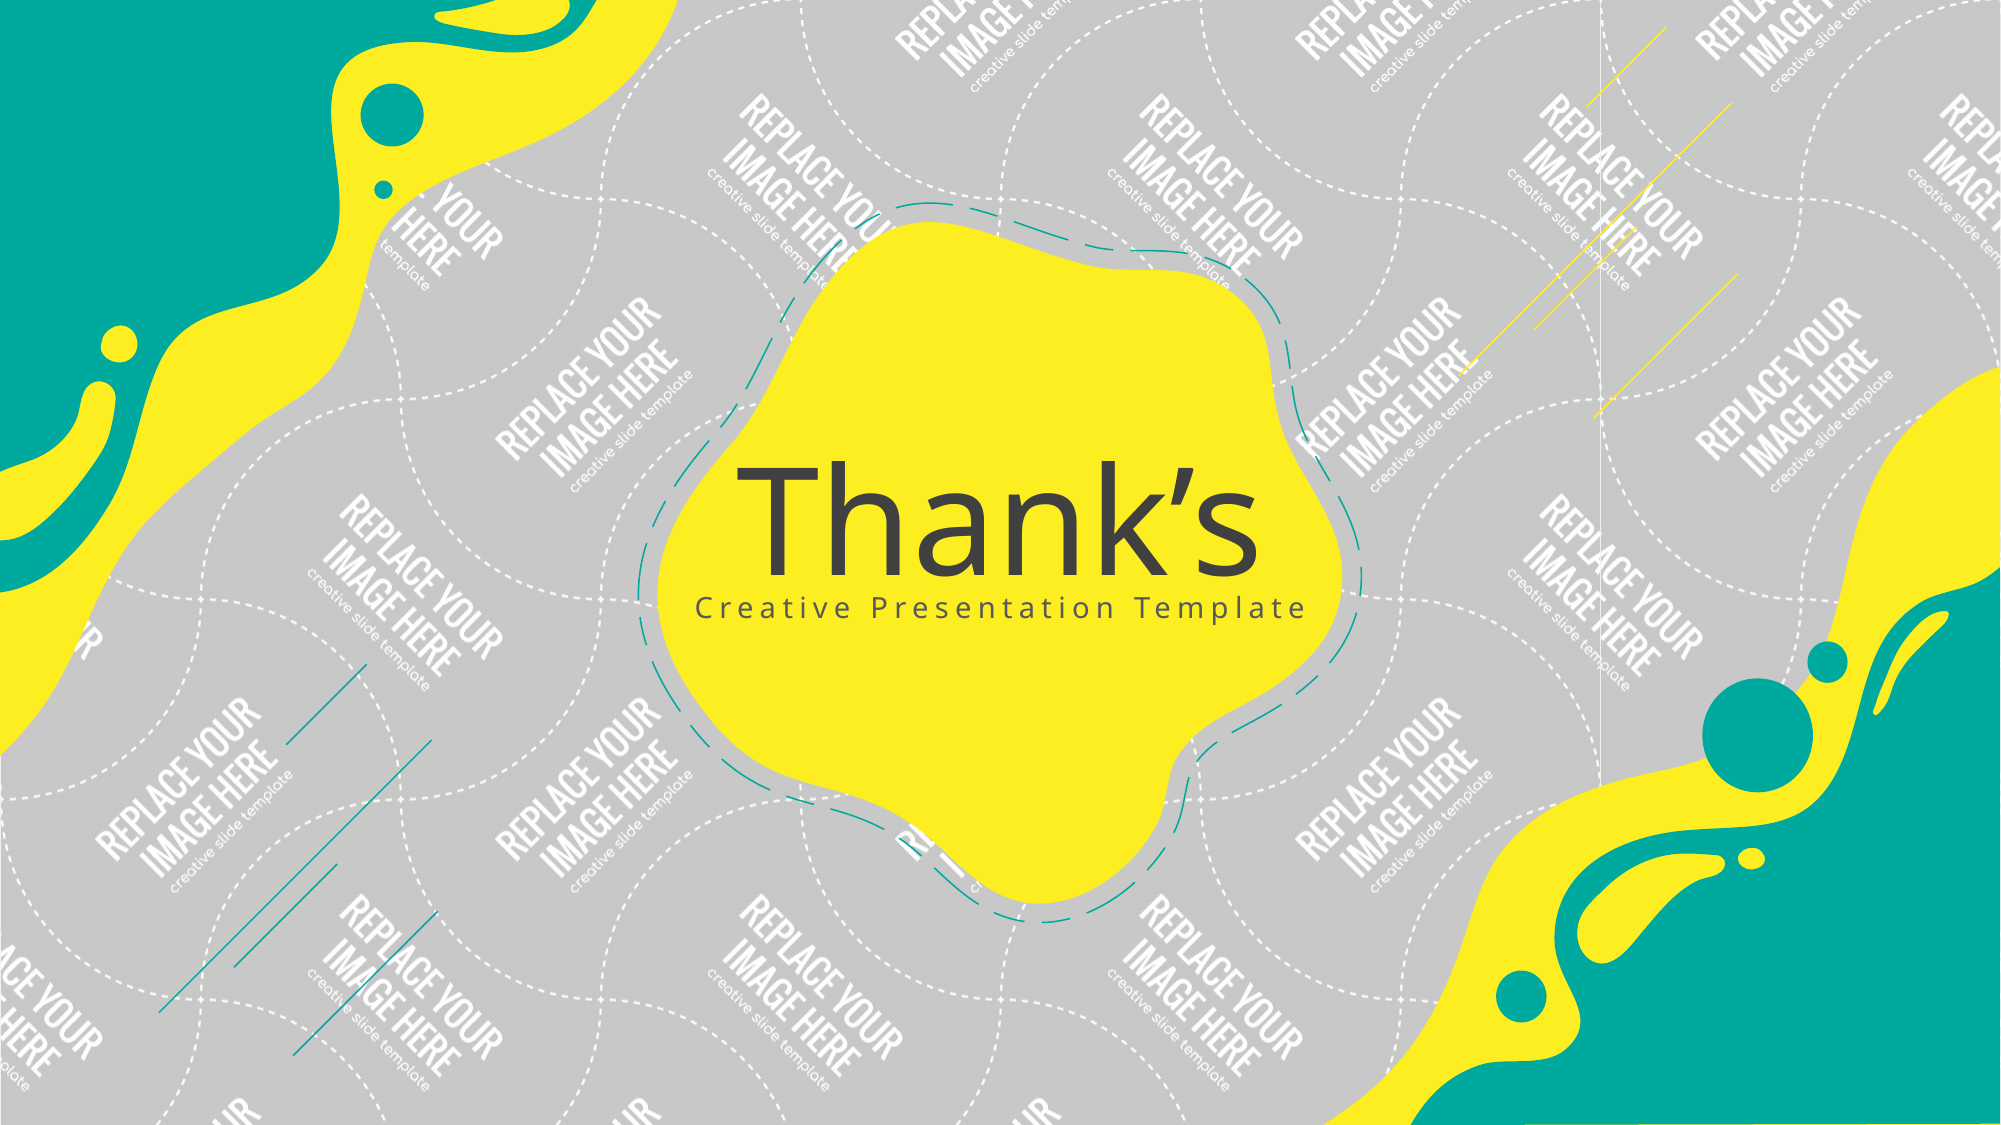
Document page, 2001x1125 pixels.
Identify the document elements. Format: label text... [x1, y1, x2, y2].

text_box [750, 222, 1279, 418]
text_box Creative Presentation Template [679, 582, 1321, 632]
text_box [1458, 27, 1738, 419]
text_box [0, 0, 678, 756]
text_box [1410, 567, 2000, 1125]
text_box [0, 0, 2000, 1125]
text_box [158, 664, 438, 1056]
text_box [657, 419, 1343, 904]
text_box Thank’s [721, 418, 1279, 582]
text_box [0, 0, 597, 593]
text_box [1323, 366, 2000, 1125]
text_box [638, 203, 1362, 923]
